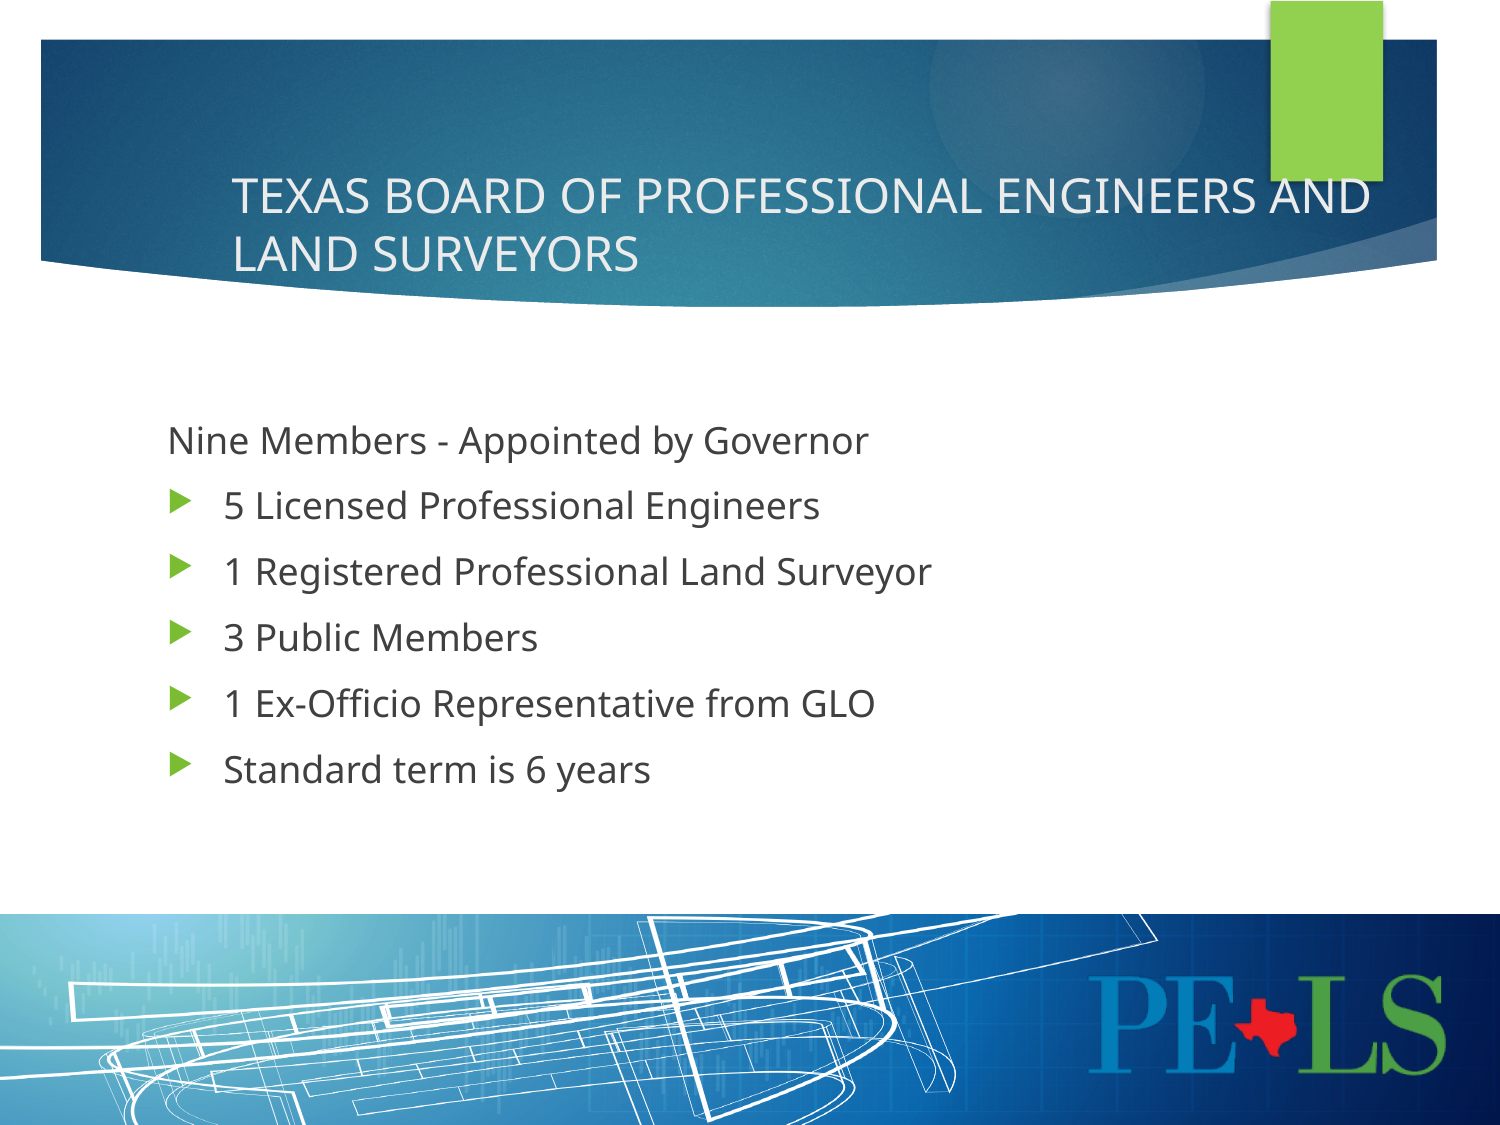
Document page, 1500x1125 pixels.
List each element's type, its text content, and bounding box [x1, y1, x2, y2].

title Texas Board of Professional Engineers and Land Surveyors [216, 157, 1455, 290]
picture [0, 914, 1500, 1125]
list Nine Members - Appointed by Governor 5 Licensed Professional Engineers 1 Registered Professional Land Surveyor 3 Public Members 1 Ex-Officio Representative from GLO Standard term is 6 years [151, 409, 1349, 878]
